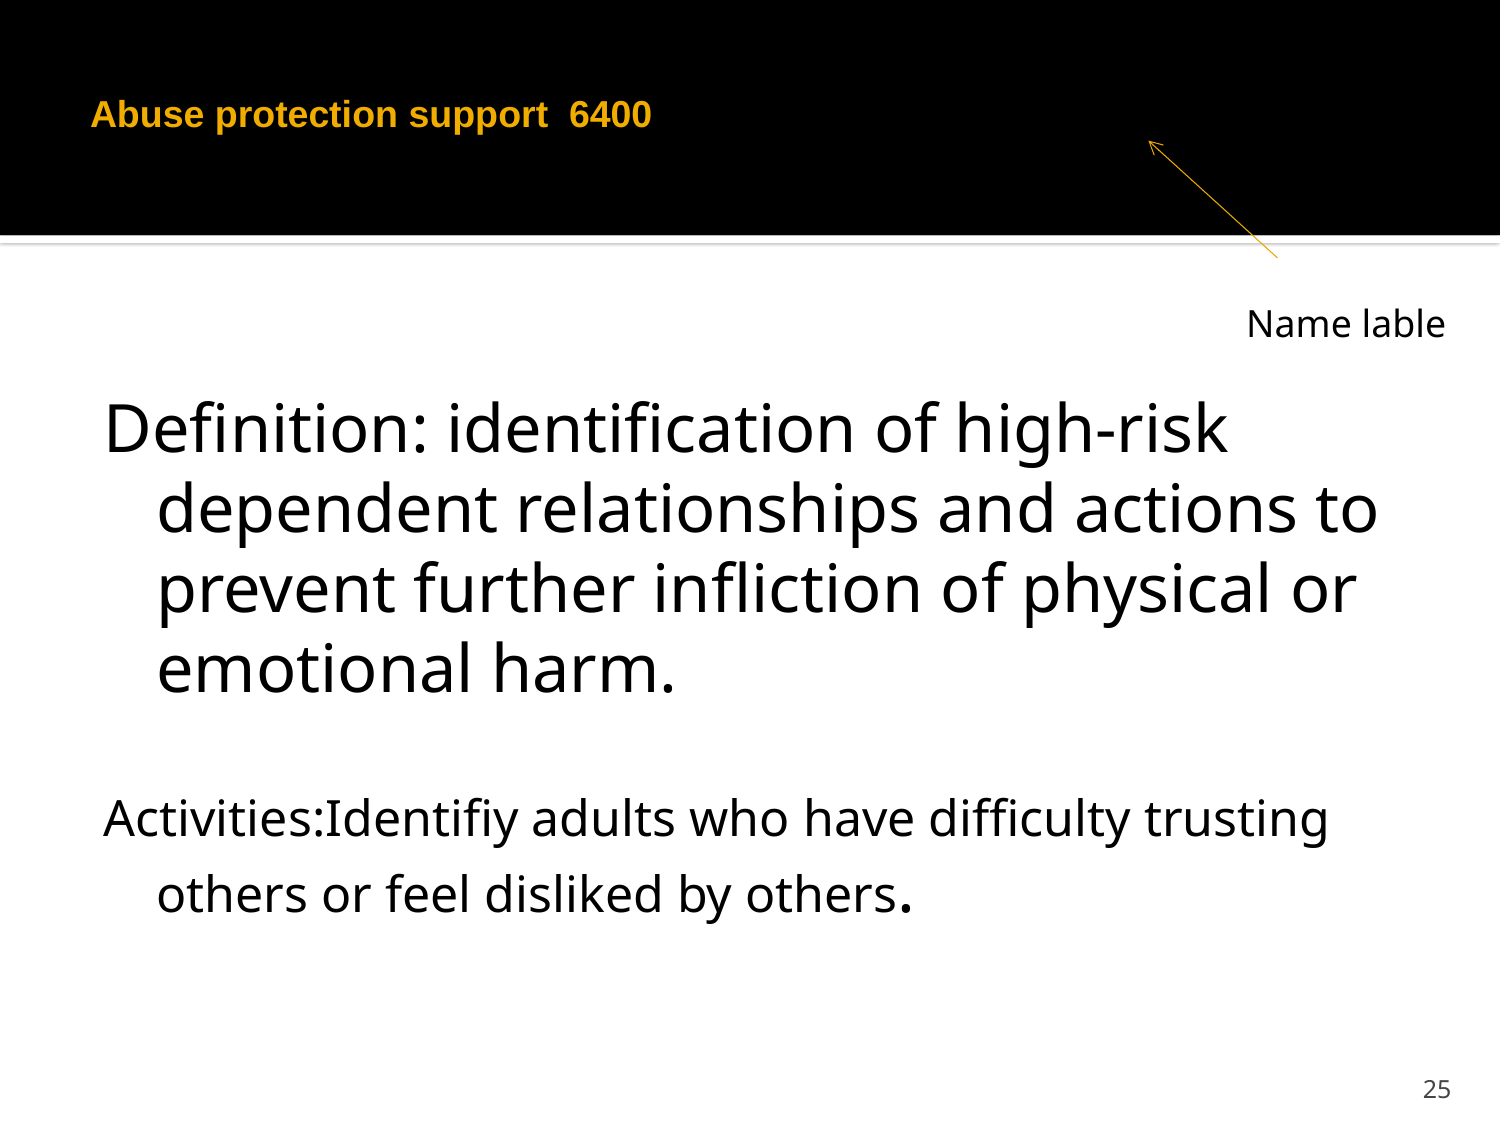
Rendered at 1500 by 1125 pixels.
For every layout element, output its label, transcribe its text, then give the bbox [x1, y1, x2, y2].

slide_number 25 [1345, 1062, 1467, 1108]
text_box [1148, 140, 1278, 258]
title Abuse protection support 6400 [75, 82, 1425, 188]
text_box Name lable [1231, 292, 1462, 353]
list Definition: identification of high-risk dependent relationships and actions to prevent further infliction of physical or emotional harm. Activities:Identifiy adults who have difficulty trusting others or feel disliked by others. [75, 291, 1425, 1050]
